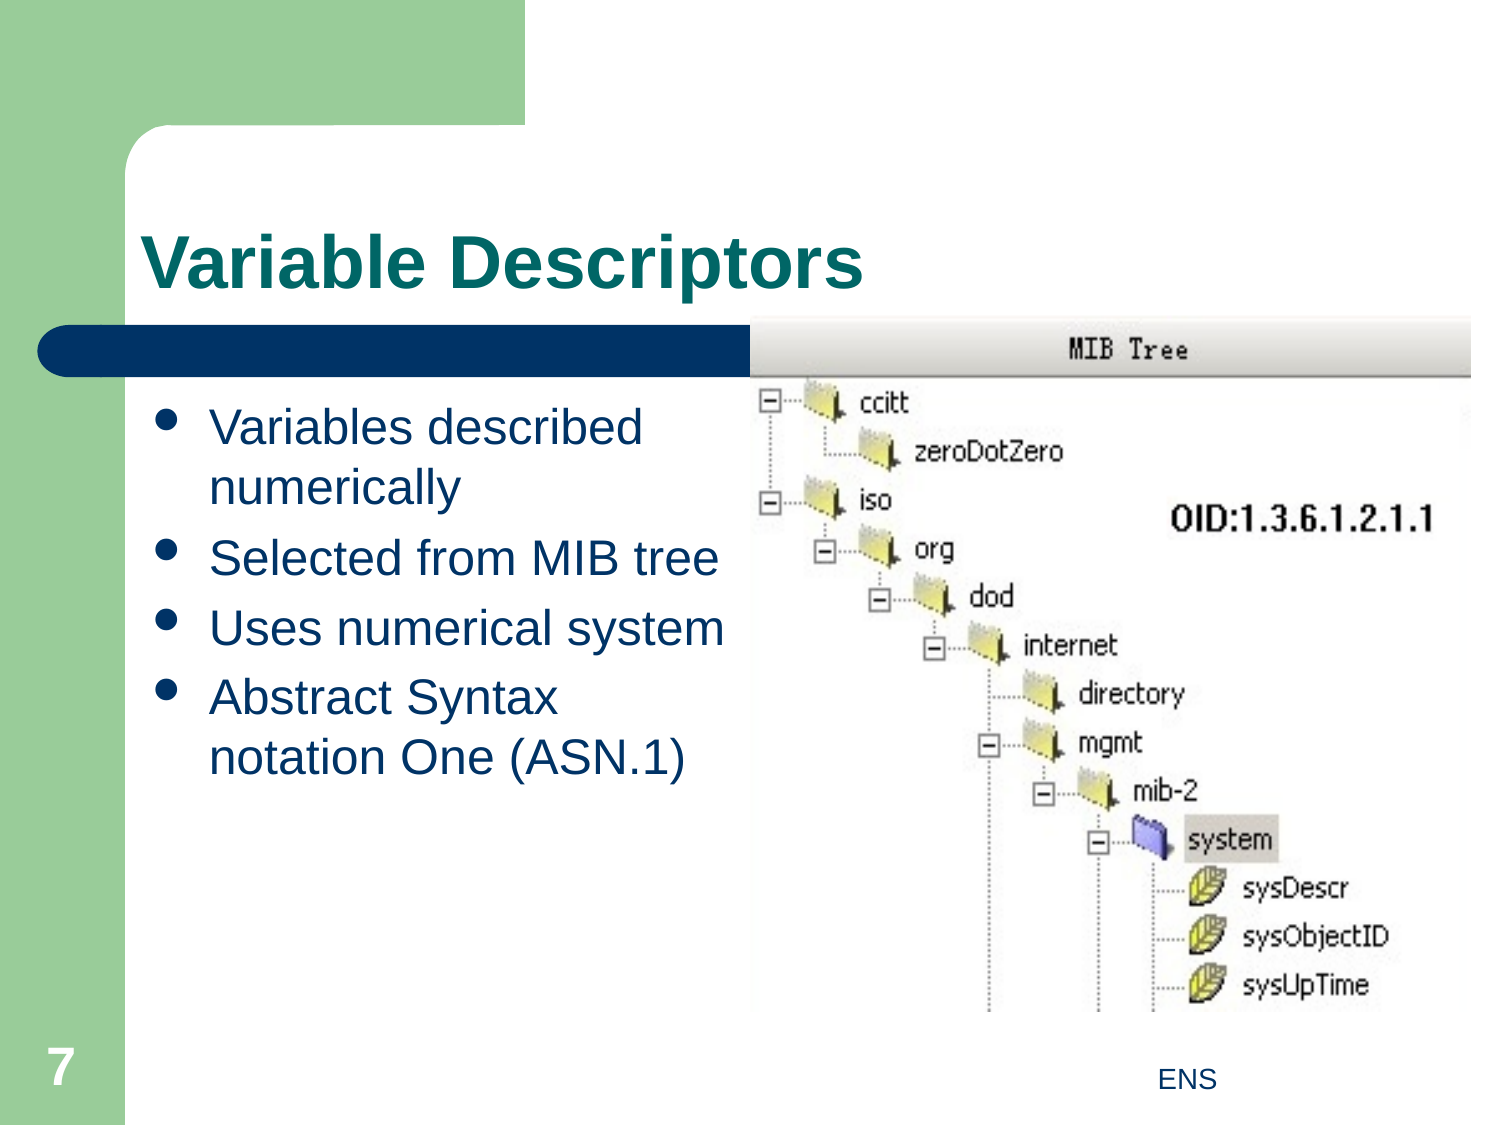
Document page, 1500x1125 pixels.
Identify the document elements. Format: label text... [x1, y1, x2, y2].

footer ENS [949, 1024, 1426, 1104]
slide_number 7 [13, 1023, 111, 1105]
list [749, 314, 1471, 1012]
title Variable Descriptors [124, 124, 1426, 313]
list Variables described numerically Selected from MIB tree Uses numerical system Abstract Syntax notation One (ASN.1) [137, 387, 744, 999]
